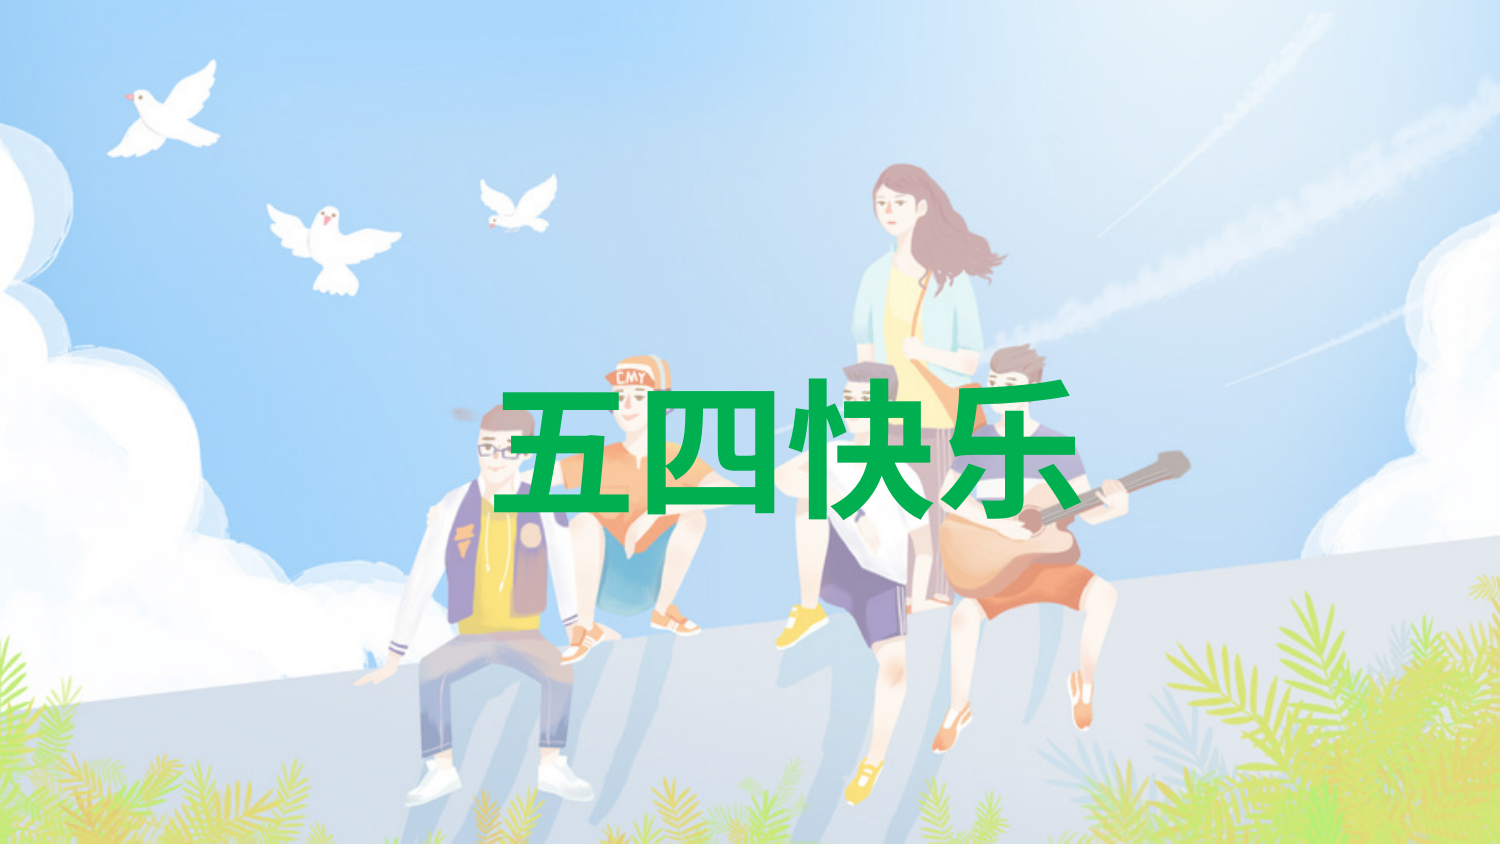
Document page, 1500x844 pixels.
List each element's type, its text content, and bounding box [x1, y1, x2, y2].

text_box 五四快乐 [475, 350, 1122, 543]
picture [0, 0, 1500, 844]
